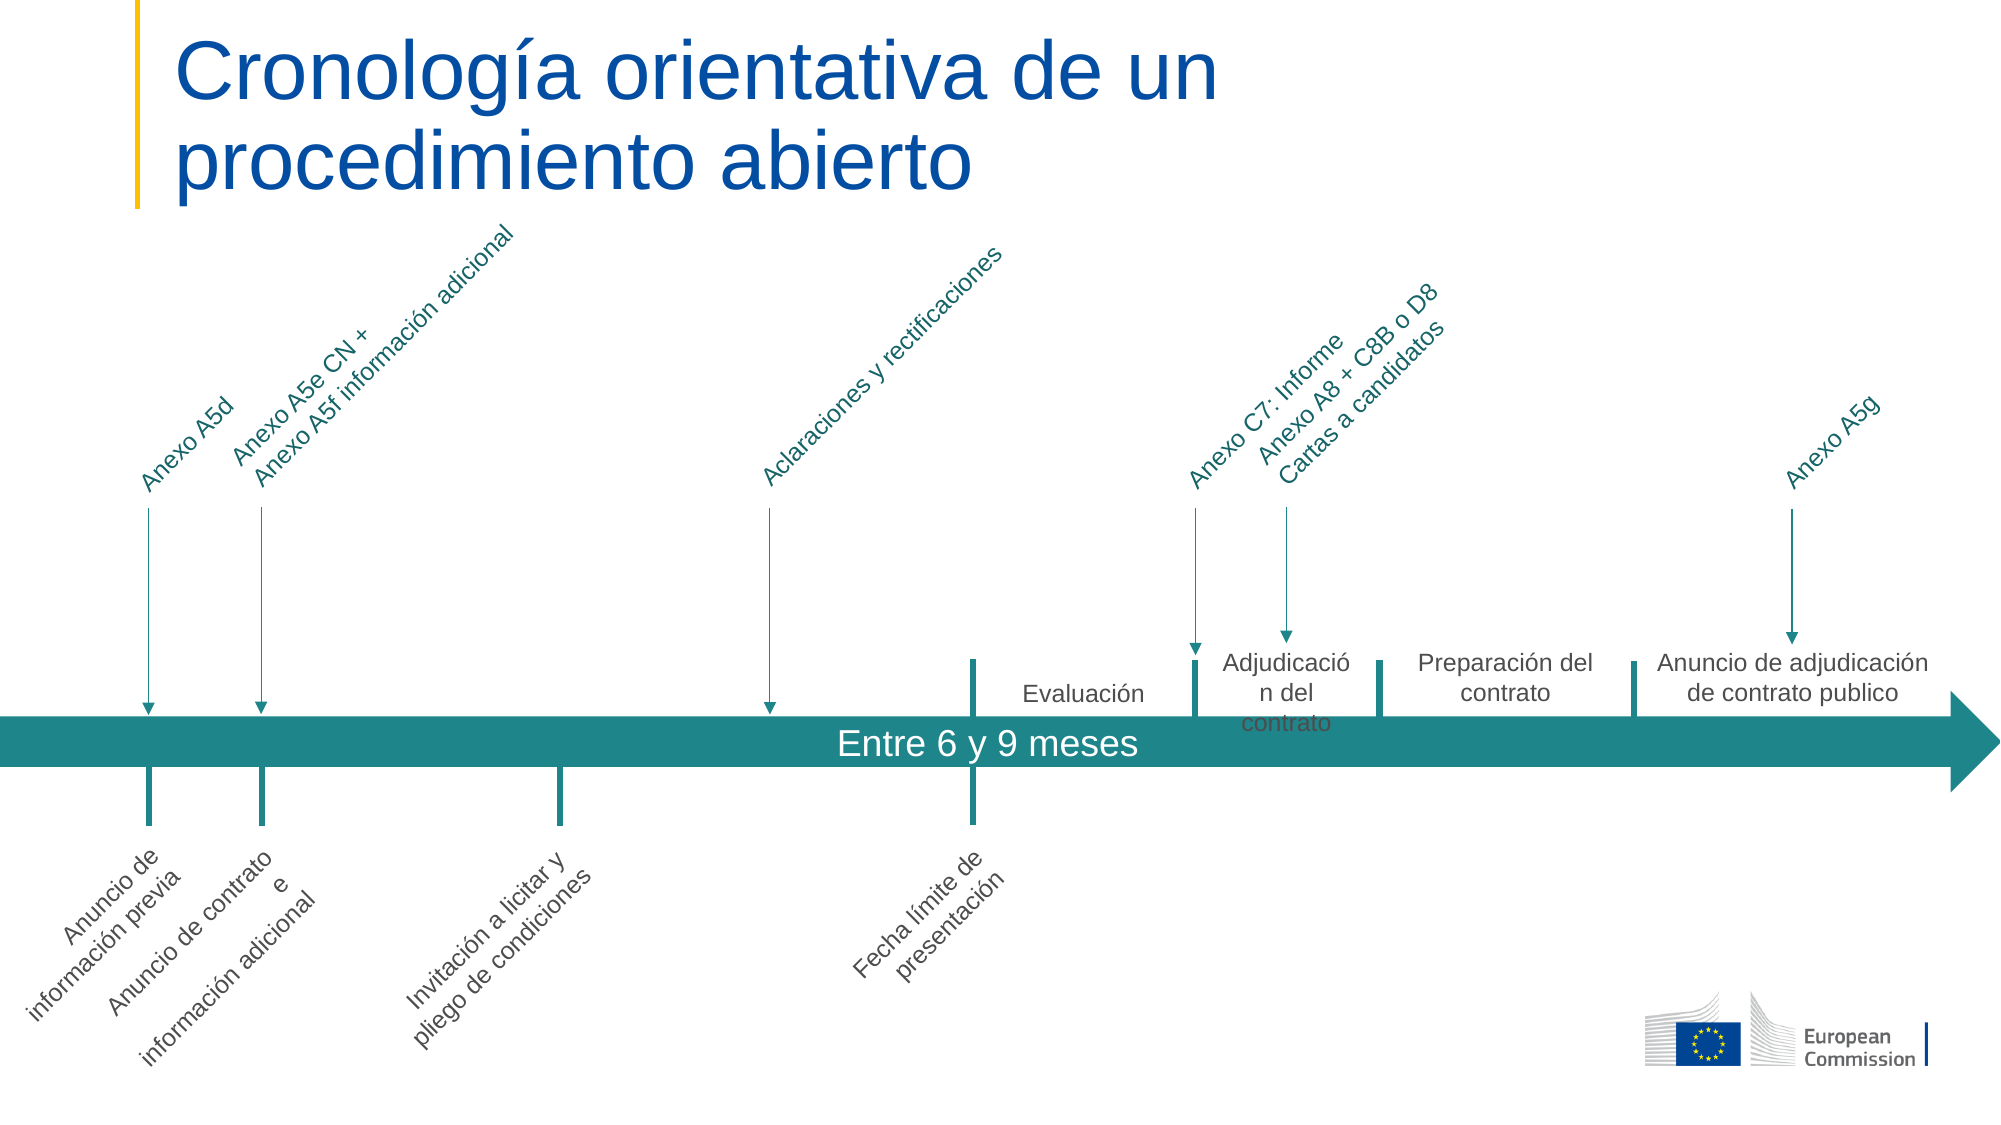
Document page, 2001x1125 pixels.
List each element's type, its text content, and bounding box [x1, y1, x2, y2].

picture [1645, 991, 1928, 1066]
title Cronología orientativa de un procedimiento abierto [159, 79, 1885, 208]
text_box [0, 301, 2000, 988]
